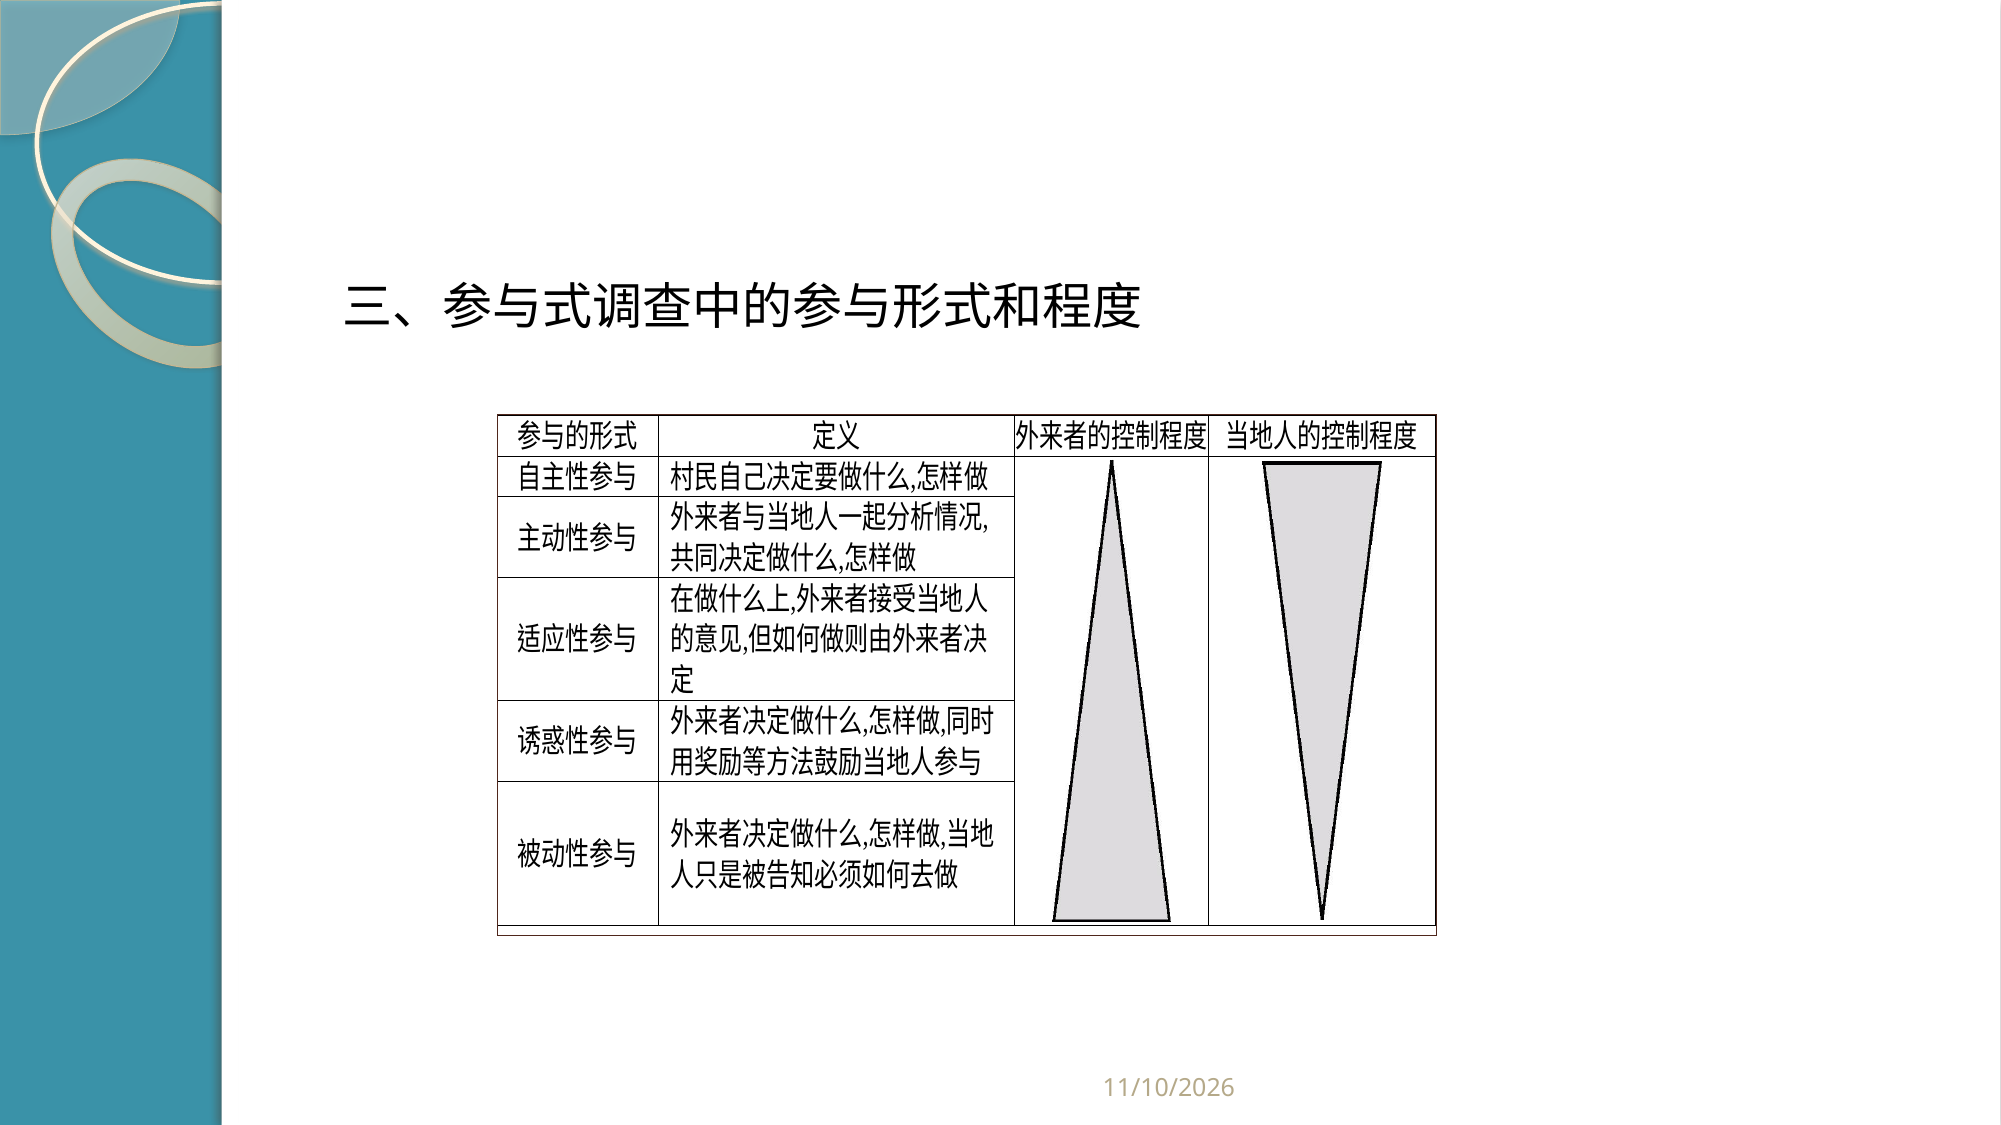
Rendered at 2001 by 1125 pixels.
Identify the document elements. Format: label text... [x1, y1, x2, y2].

picture [496, 414, 1437, 936]
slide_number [783, 1034, 1250, 1113]
list 三、参与式调查中的参与形式和程度 [313, 237, 1954, 1025]
